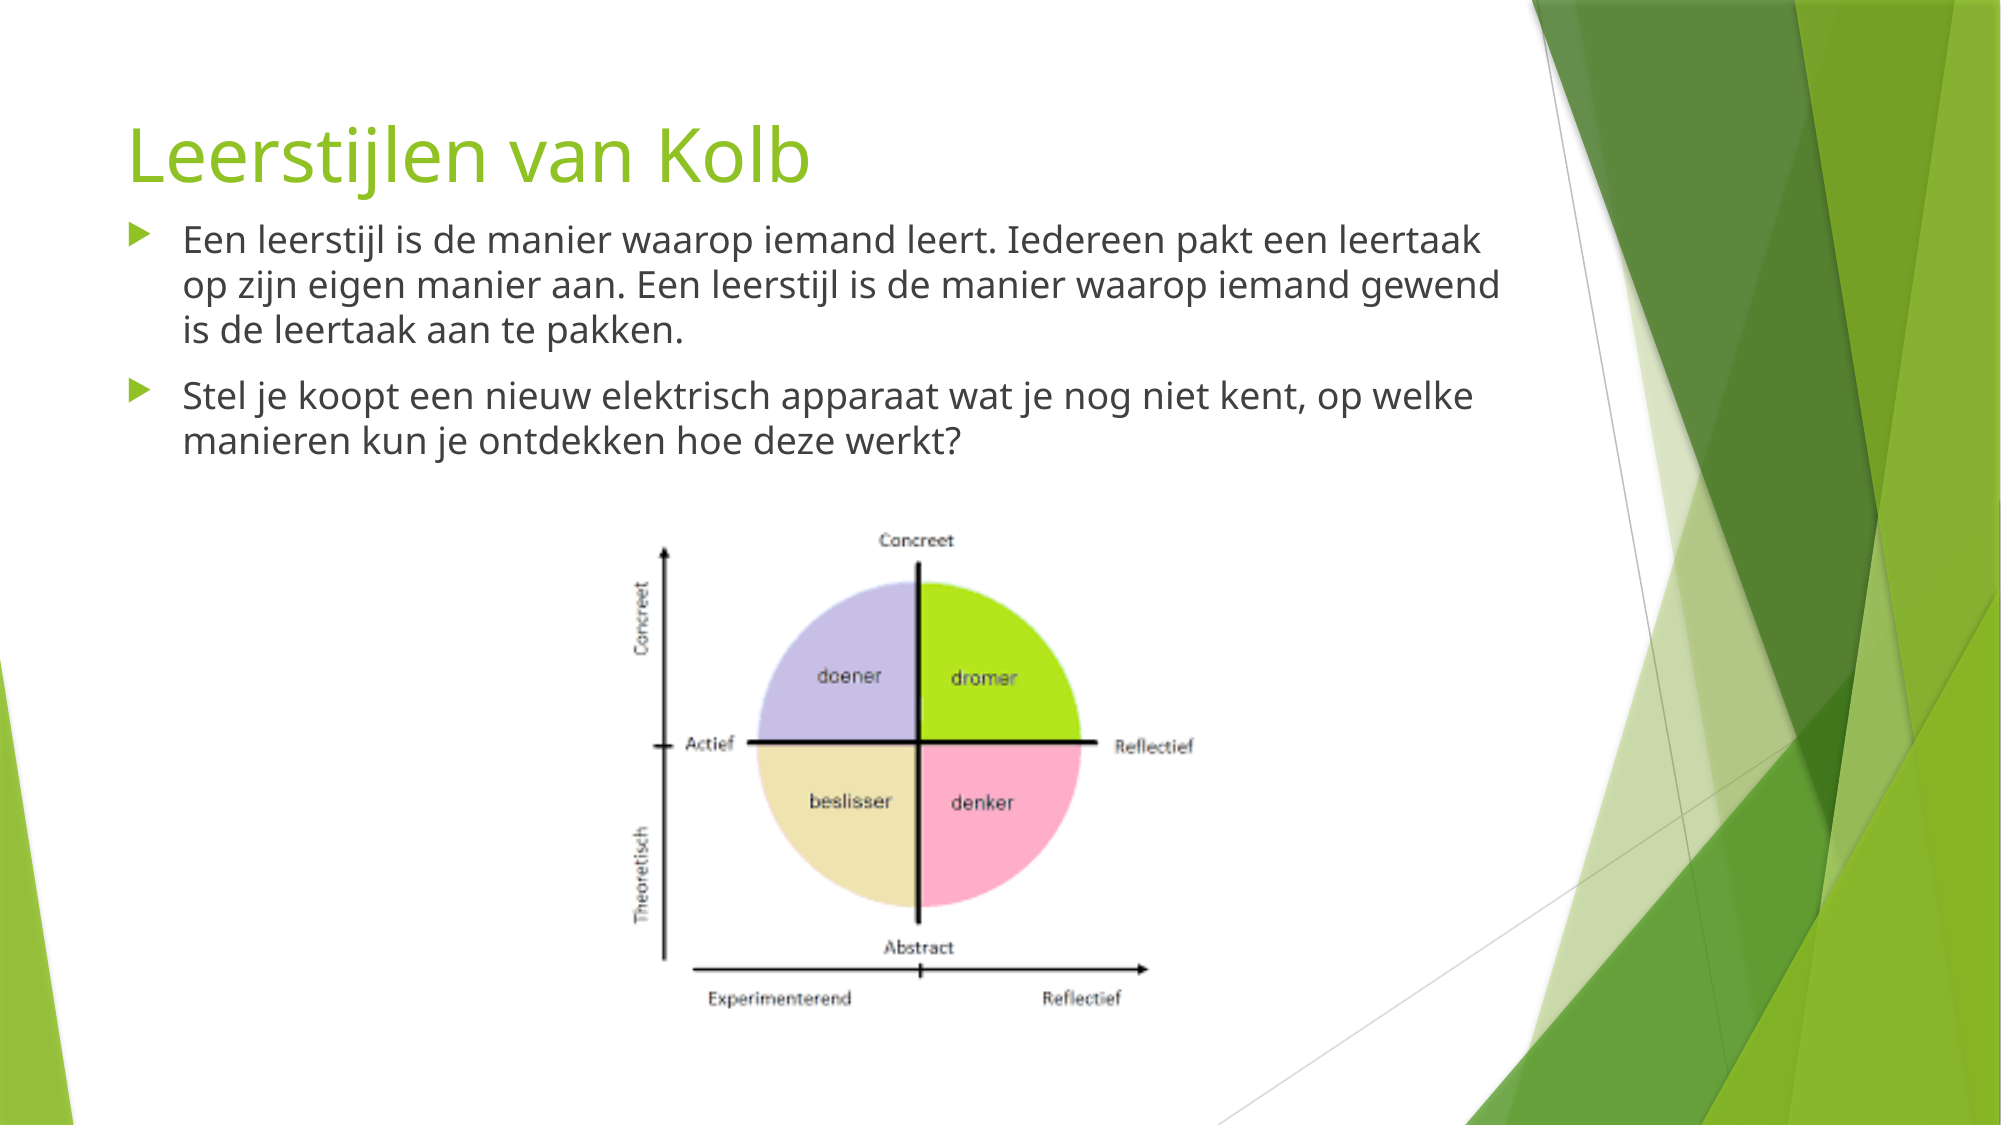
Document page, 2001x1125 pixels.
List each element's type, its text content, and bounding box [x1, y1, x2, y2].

list Een leerstijl is de manier waarop iemand leert. Iedereen pakt een leertaak op zijn eigen manier aan. Een leerstijl is de manier waarop iemand gewend is de leertaak aan te pakken. Stel je koopt een nieuw elektrisch apparaat wat je nog niet kent, op welke manieren kun je ontdekken hoe deze werkt? [111, 208, 1522, 845]
title Leerstijlen van Kolb [111, 99, 1522, 208]
picture [629, 526, 1203, 1017]
